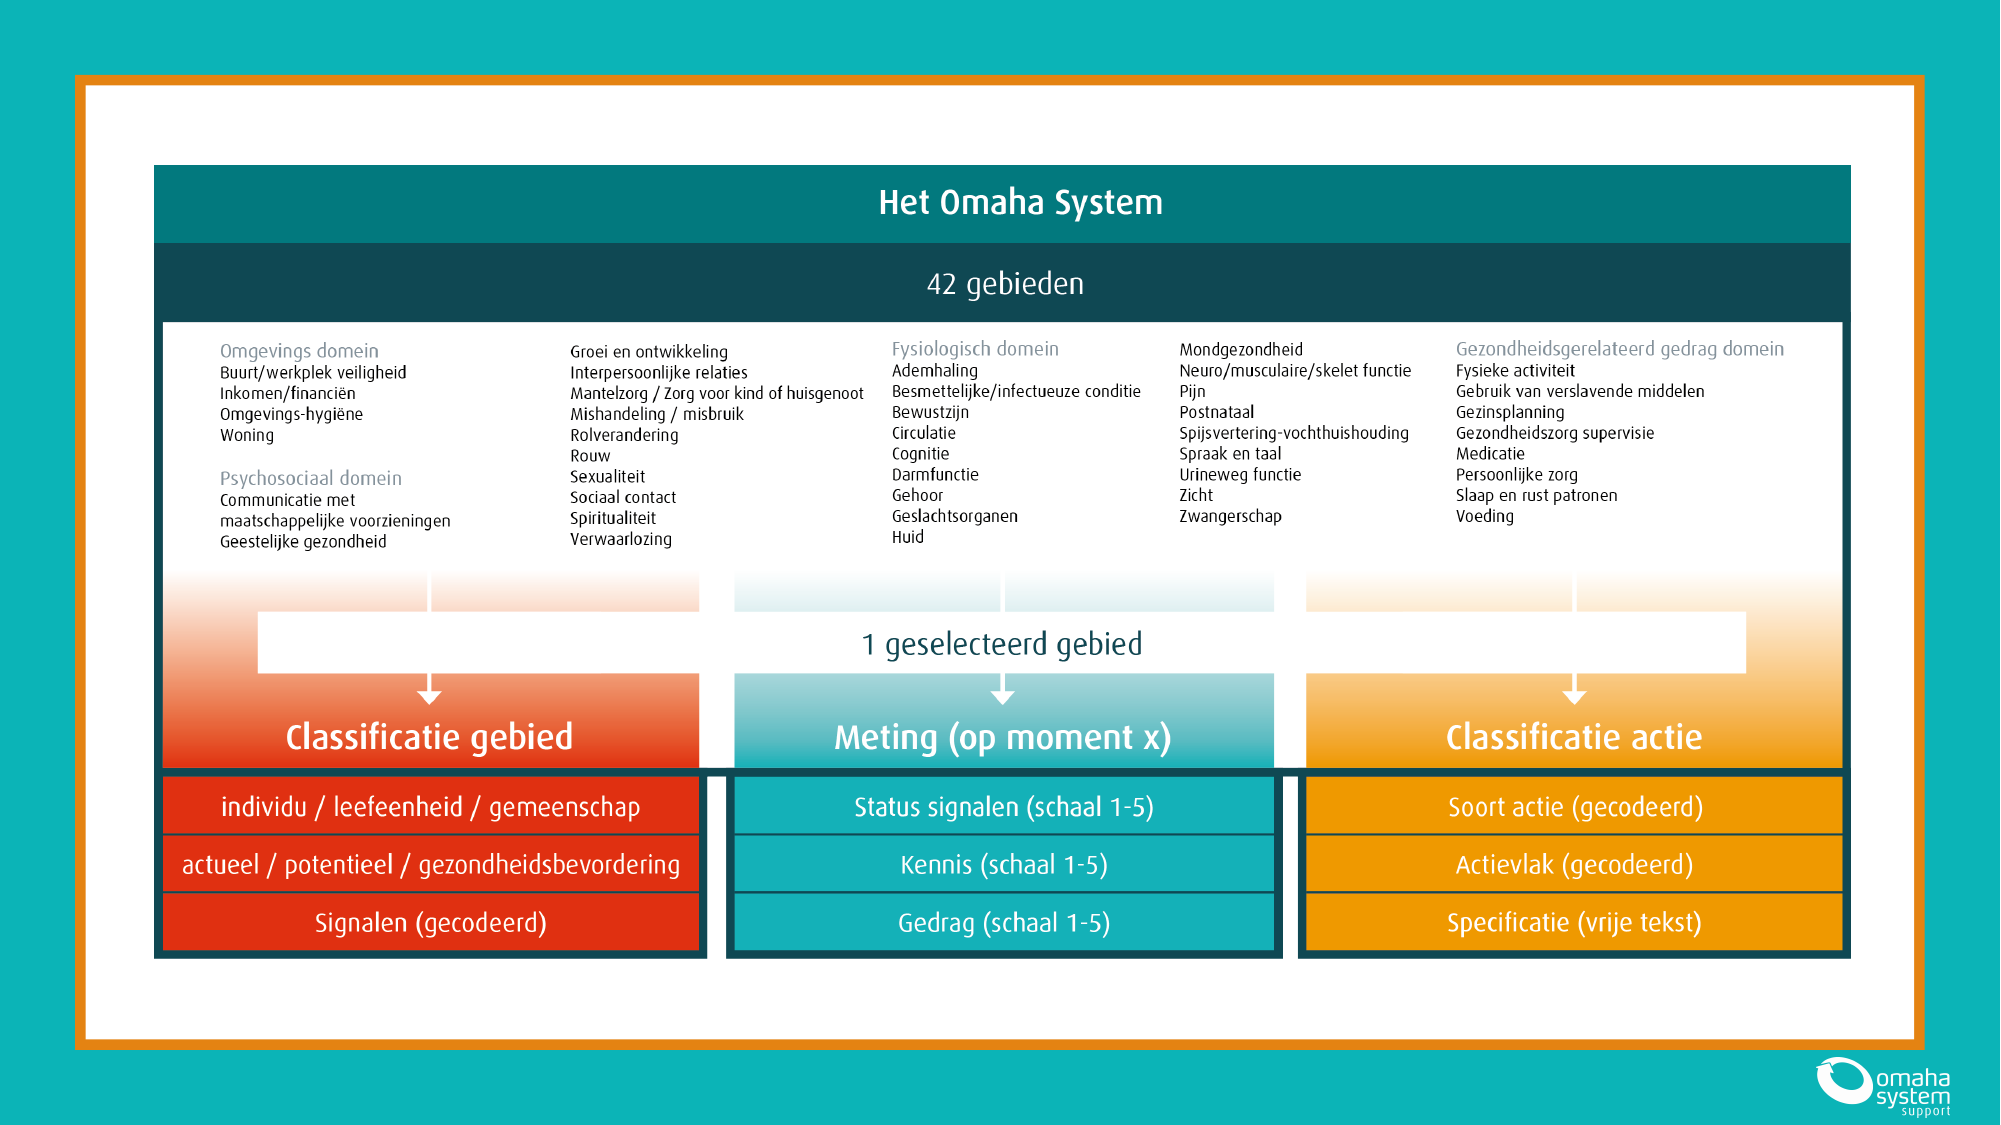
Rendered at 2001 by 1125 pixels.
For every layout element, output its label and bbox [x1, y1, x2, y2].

text_box [84, 84, 1916, 1041]
text_box [74, 74, 1926, 1051]
text_box [0, 0, 2000, 1125]
list [154, 164, 1851, 959]
picture [1815, 1057, 1951, 1119]
